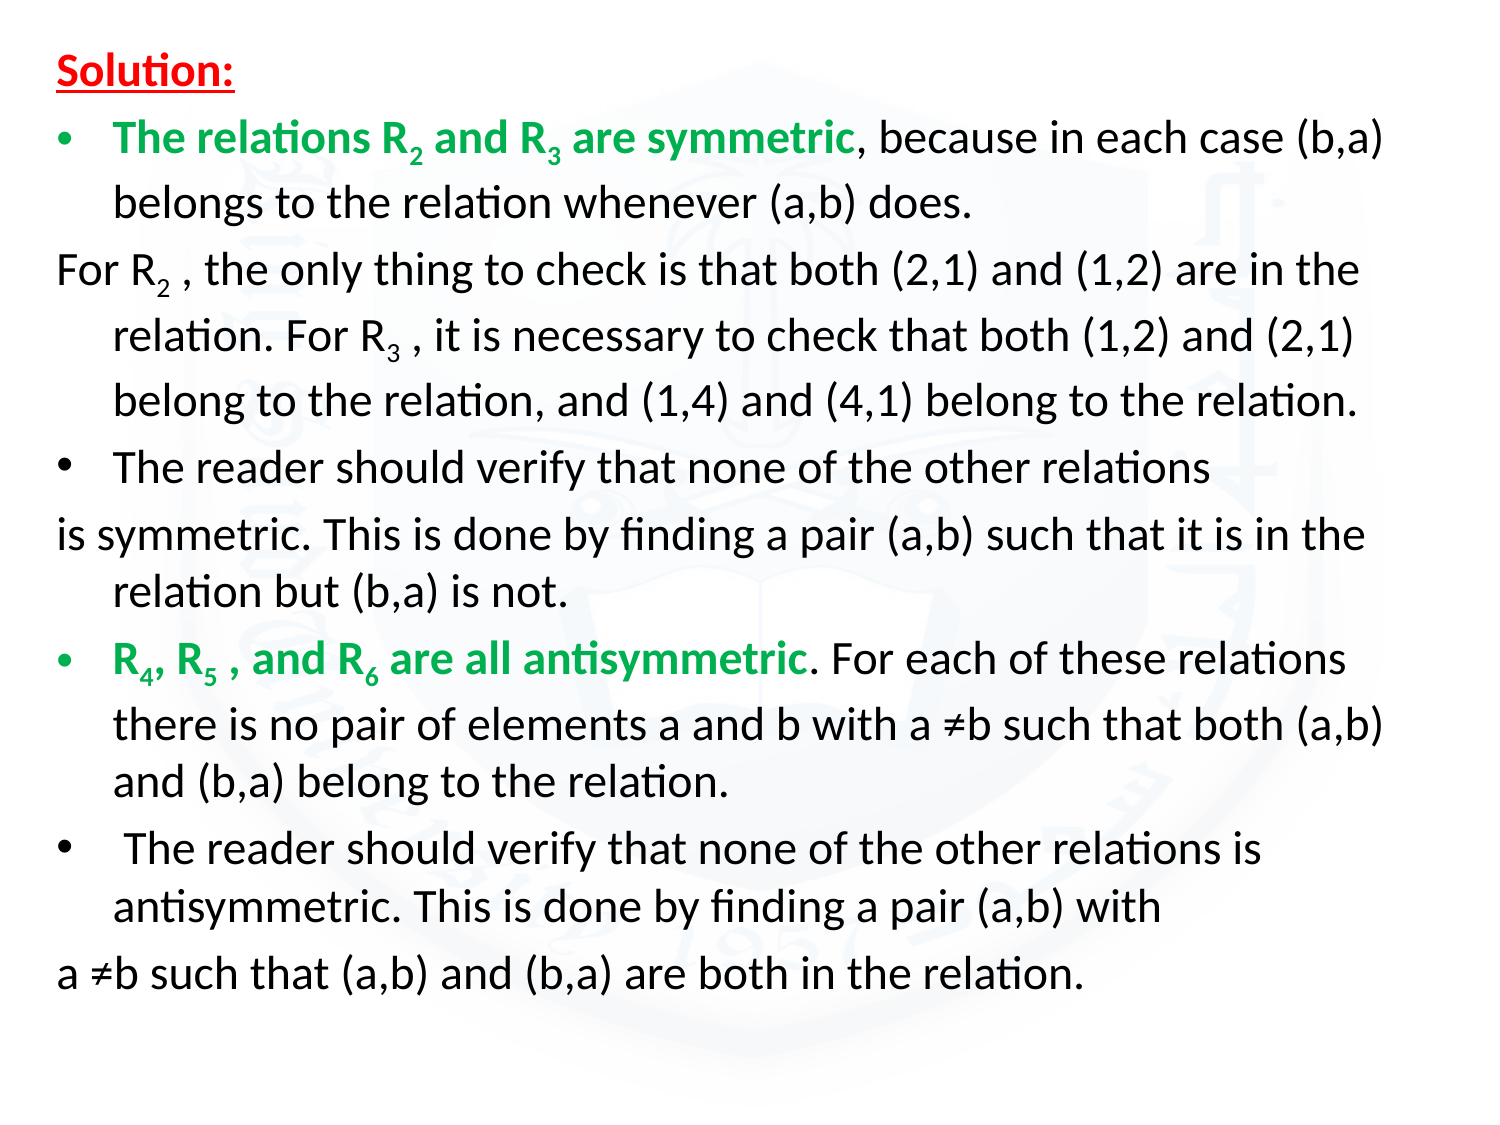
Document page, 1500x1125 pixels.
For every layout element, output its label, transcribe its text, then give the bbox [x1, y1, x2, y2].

list Solution: The relations R2 and R3 are symmetric, because in each case (b,a) belongs to the relation whenever (a,b) does. For R2 , the only thing to check is that both (2,1) and (1,2) are in the relation. For R3 , it is necessary to check that both (1,2) and (2,1) belong to the relation, and (1,4) and (4,1) belong to the relation. The reader should verify that none of the other relations is symmetric. This is done by finding a pair (a,b) such that it is in the relation but (b,a) is not. R4, R5 , and R6 are all antisymmetric. For each of these relations there is no pair of elements a and b with a ≠b such that both (a,b) and (b,a) belong to the relation. The reader should verify that none of the other relations is antisymmetric. This is done by finding a pair (a,b) with a ≠b such that (a,b) and (b,a) are both in the relation. [41, 30, 1427, 1083]
